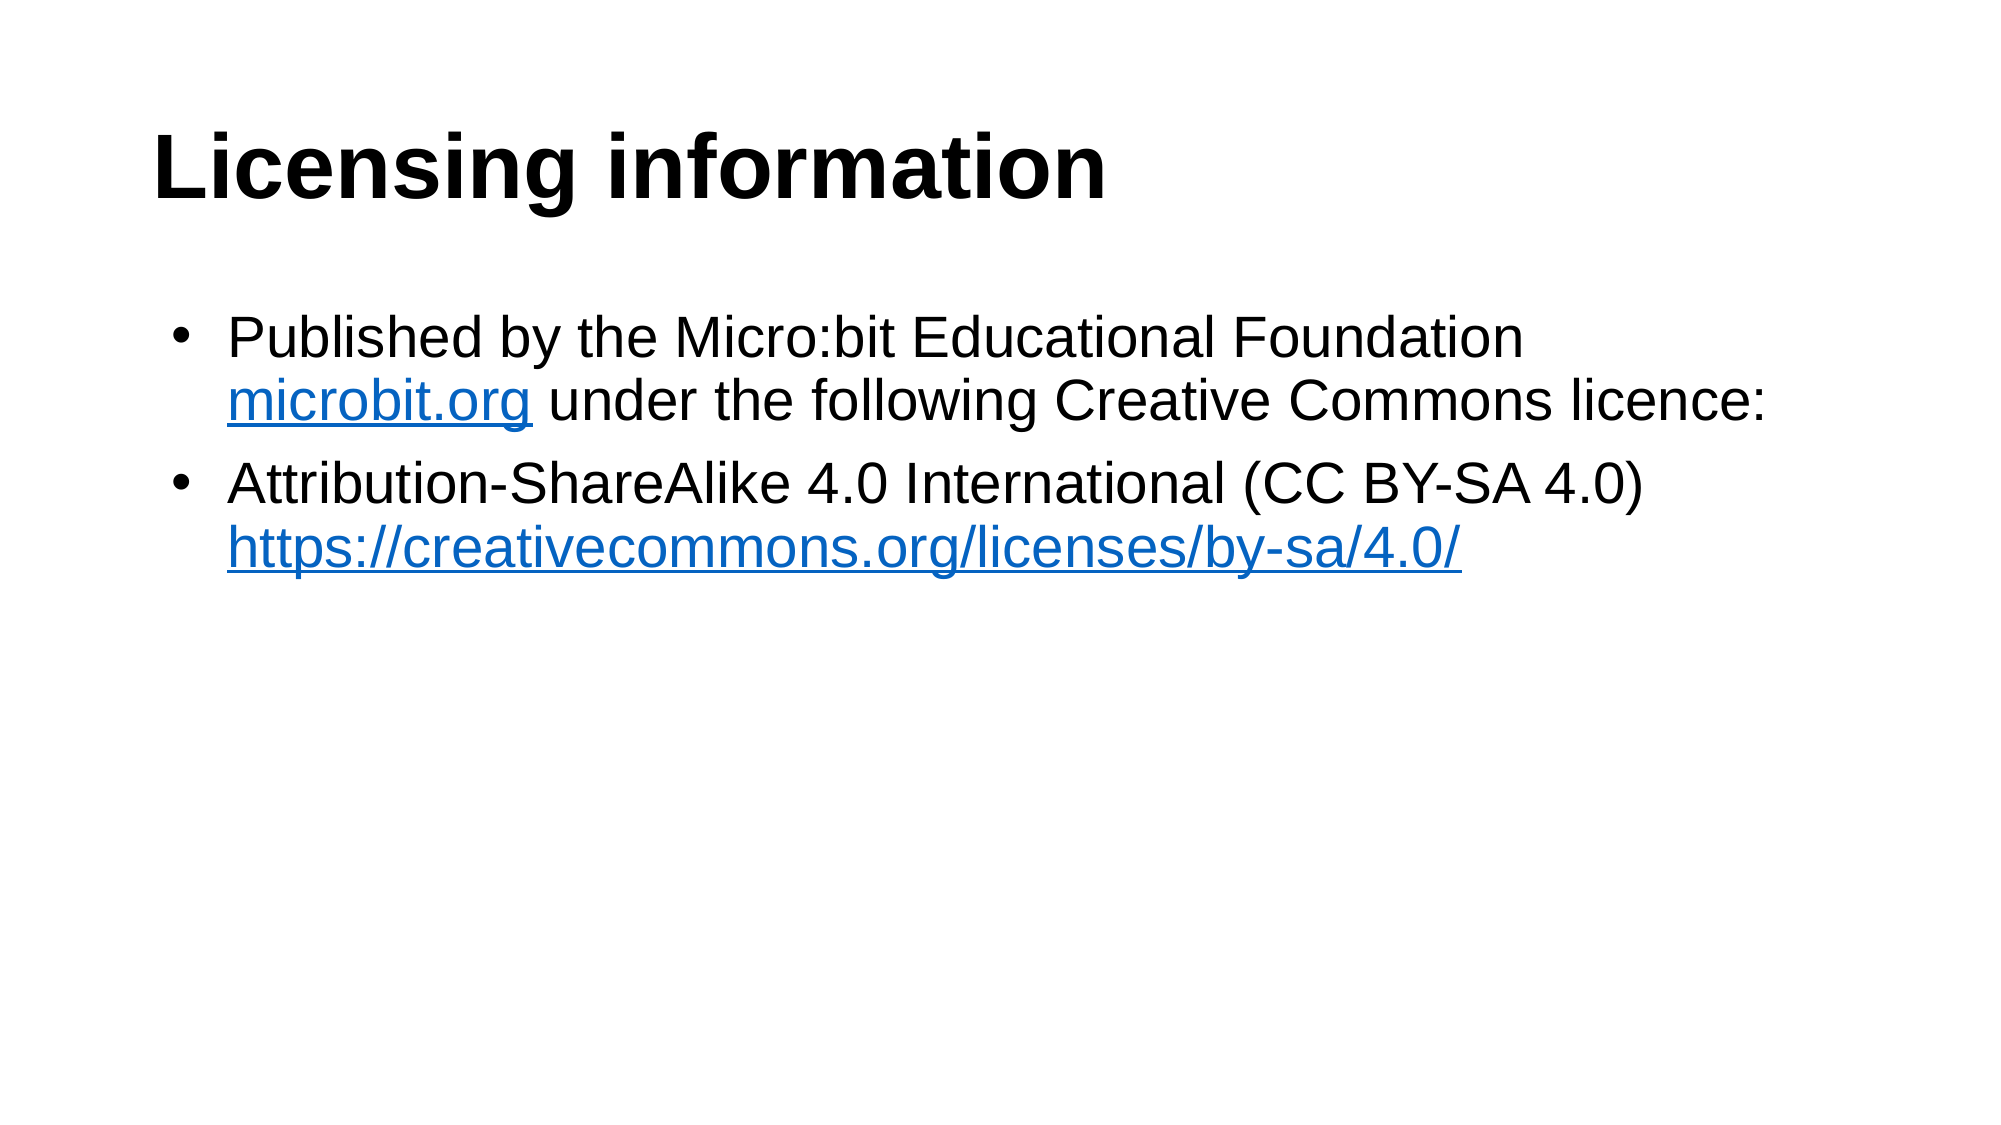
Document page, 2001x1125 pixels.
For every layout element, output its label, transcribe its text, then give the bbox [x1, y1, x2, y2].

title Licensing information [137, 59, 1863, 278]
list Published by the Micro:bit Educational Foundation microbit.org under the following Creative Commons licence: Attribution-ShareAlike 4.0 International (CC BY-SA 4.0) https://creativecommons.org/licenses/by-sa/4.0/ [137, 299, 1863, 1014]
